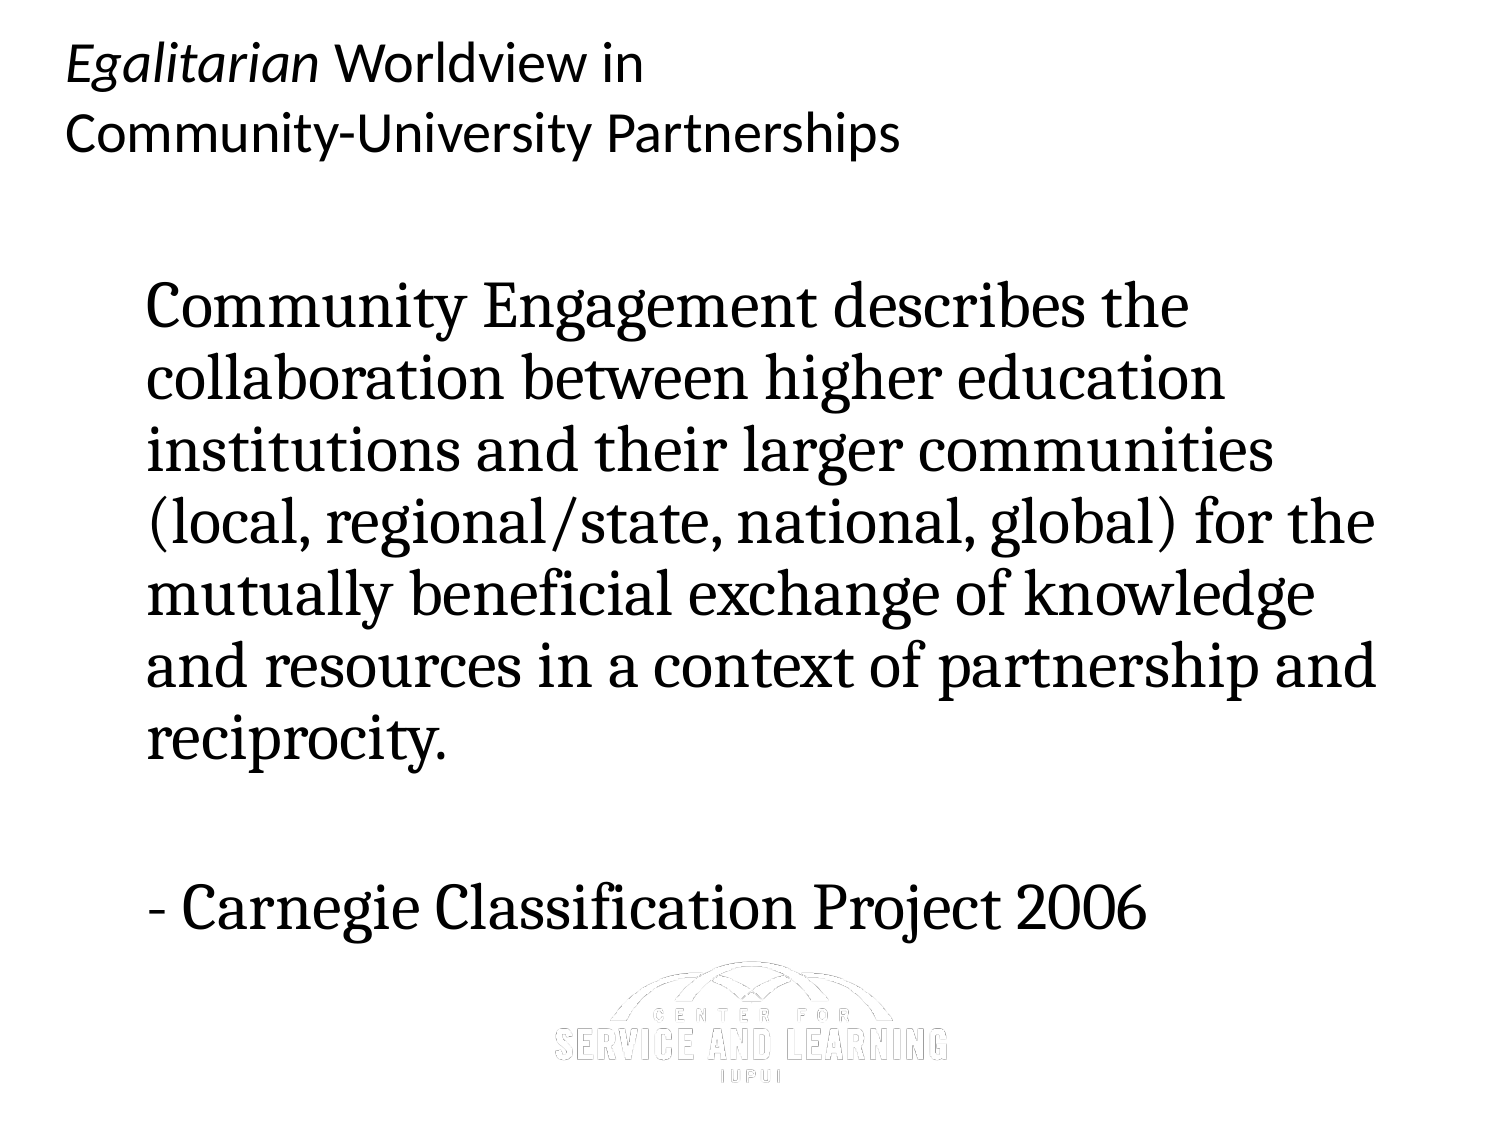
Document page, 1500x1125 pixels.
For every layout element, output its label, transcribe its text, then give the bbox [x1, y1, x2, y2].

list Community Engagement describes the collaboration between higher education institutions and their larger communities (local, regional/state, national, global) for the mutually beneficial exchange of knowledge and resources in a context of partnership and reciprocity. - Carnegie Classification Project 2006 [75, 262, 1425, 1005]
title Egalitarian Worldview in Community-University Partnerships [50, 0, 1400, 188]
picture [412, 1005, 1088, 1125]
